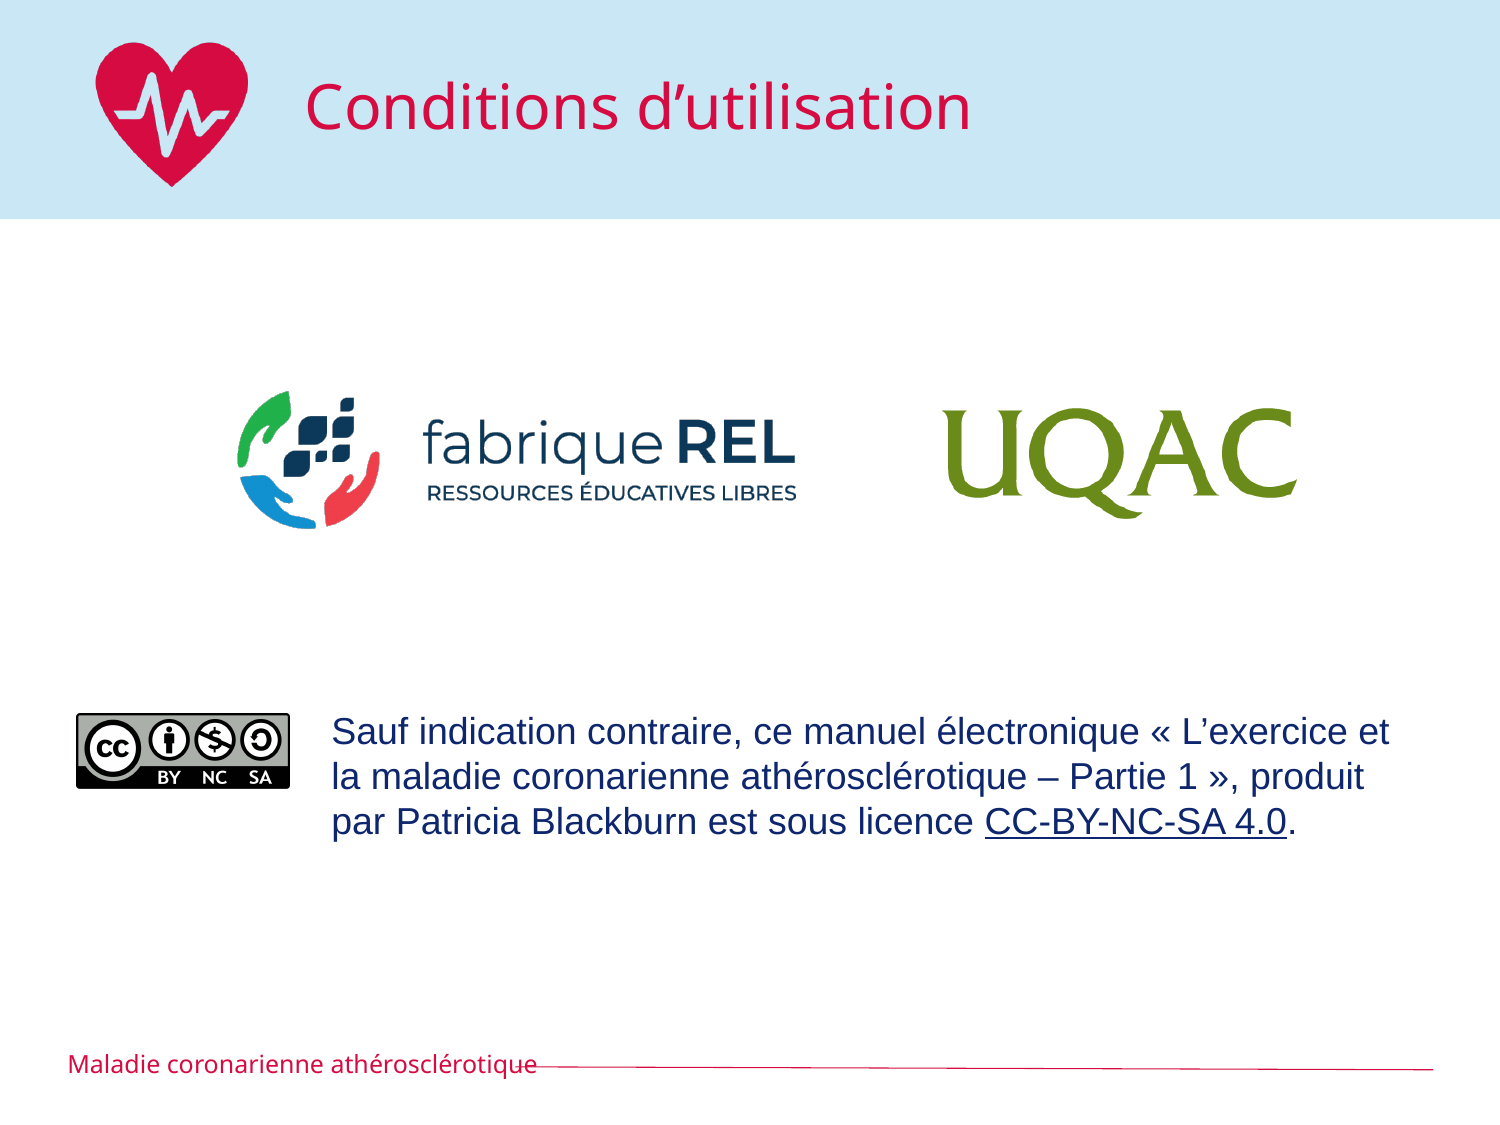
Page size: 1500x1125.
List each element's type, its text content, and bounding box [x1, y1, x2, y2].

title Conditions d’utilisation [289, 59, 1397, 160]
picture [76, 713, 290, 789]
picture [942, 408, 1297, 519]
text_box Sauf indication contraire, ce manuel électronique « L’exercice et la maladie coronarienne athérosclérotique – Partie 1 », produit par Patricia Blackburn est sous licence CC-BY-NC-SA 4.0. [316, 692, 1430, 906]
picture [214, 363, 820, 556]
picture [64, 7, 279, 222]
